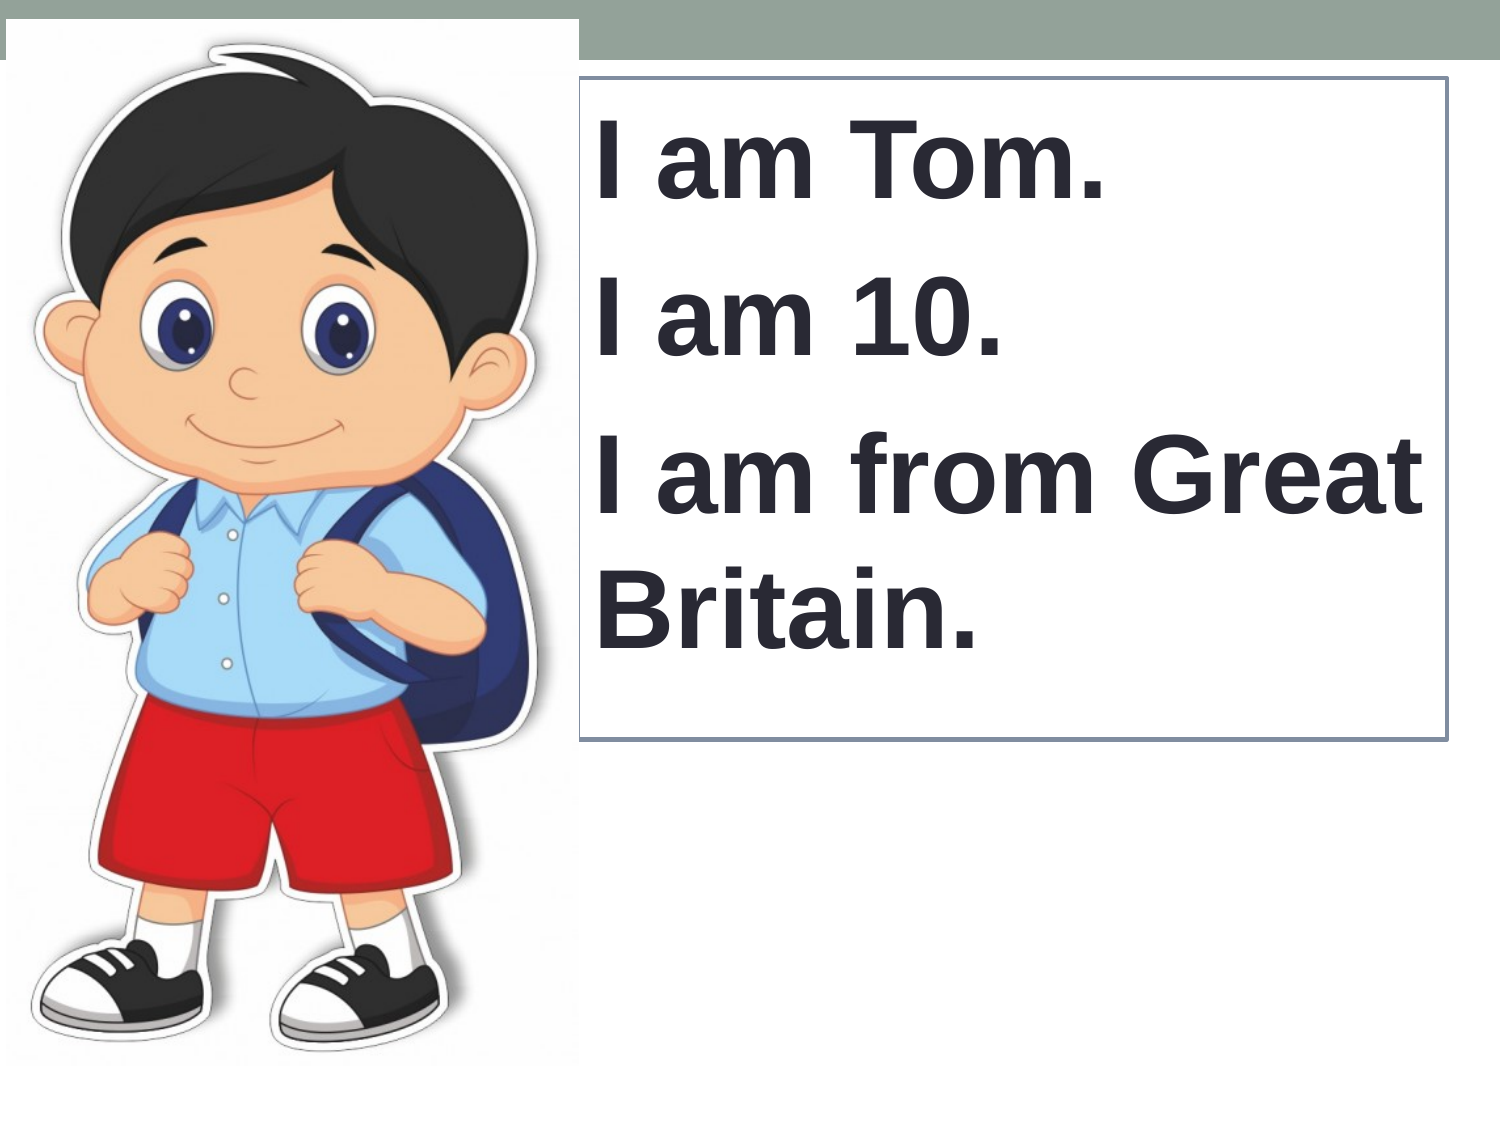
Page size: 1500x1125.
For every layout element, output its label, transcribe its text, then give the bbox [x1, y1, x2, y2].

picture [5, 18, 579, 1067]
list I am Tom. I am 10. I am from Great Britain. [587, 76, 1449, 742]
